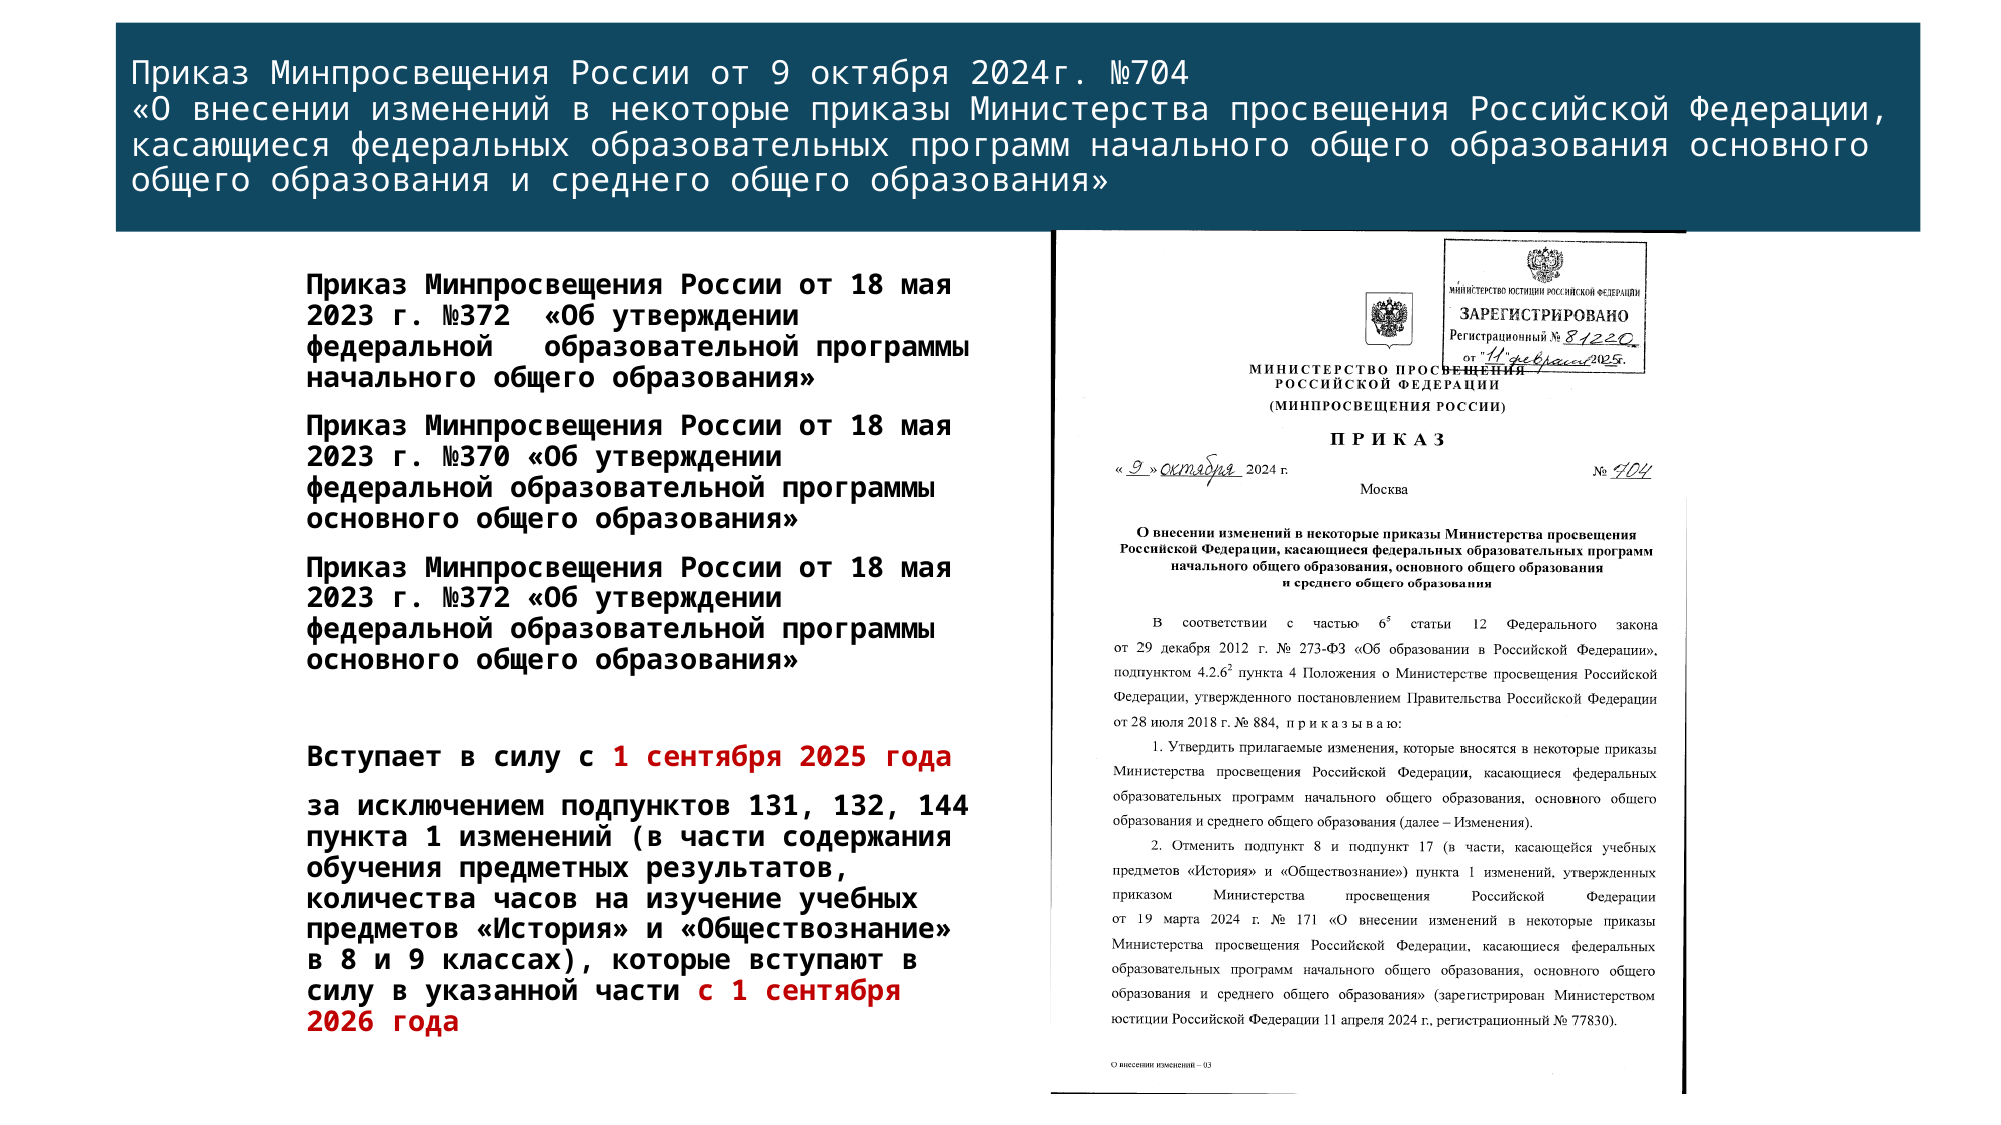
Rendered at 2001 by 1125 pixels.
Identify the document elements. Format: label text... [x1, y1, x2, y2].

list Приказ Минпросвещения России от 18 мая 2023 г. №372 «Об утверждении федеральной образовательной программы начального общего образования» Приказ Минпросвещения России от 18 мая 2023 г. №370 «Об утверждении федеральной образовательной программы основного общего образования» Приказ Минпросвещения России от 18 мая 2023 г. №372 «Об утверждении федеральной образовательной программы основного общего образования» Вступает в силу с 1 сентября 2025 года за исключением подпунктов 131, 132, 144 пункта 1 изменений (в части содержания обучения предметных результатов, количества часов на изучение учебных предметов «История» и «Обществознание» в 8 и 9 классах), которые вступают в силу в указанной части с 1 сентября 2026 года [291, 262, 988, 1071]
title Приказ Минпросвещения России от 9 октября 2024г. №704 «О внесении изменений в некоторые приказы Министерства просвещения Российской Федерации, касающиеся федеральных образовательных программ начального общего образования основного общего образования и среднего общего образования» [115, 22, 1921, 232]
picture [1050, 229, 1687, 1094]
